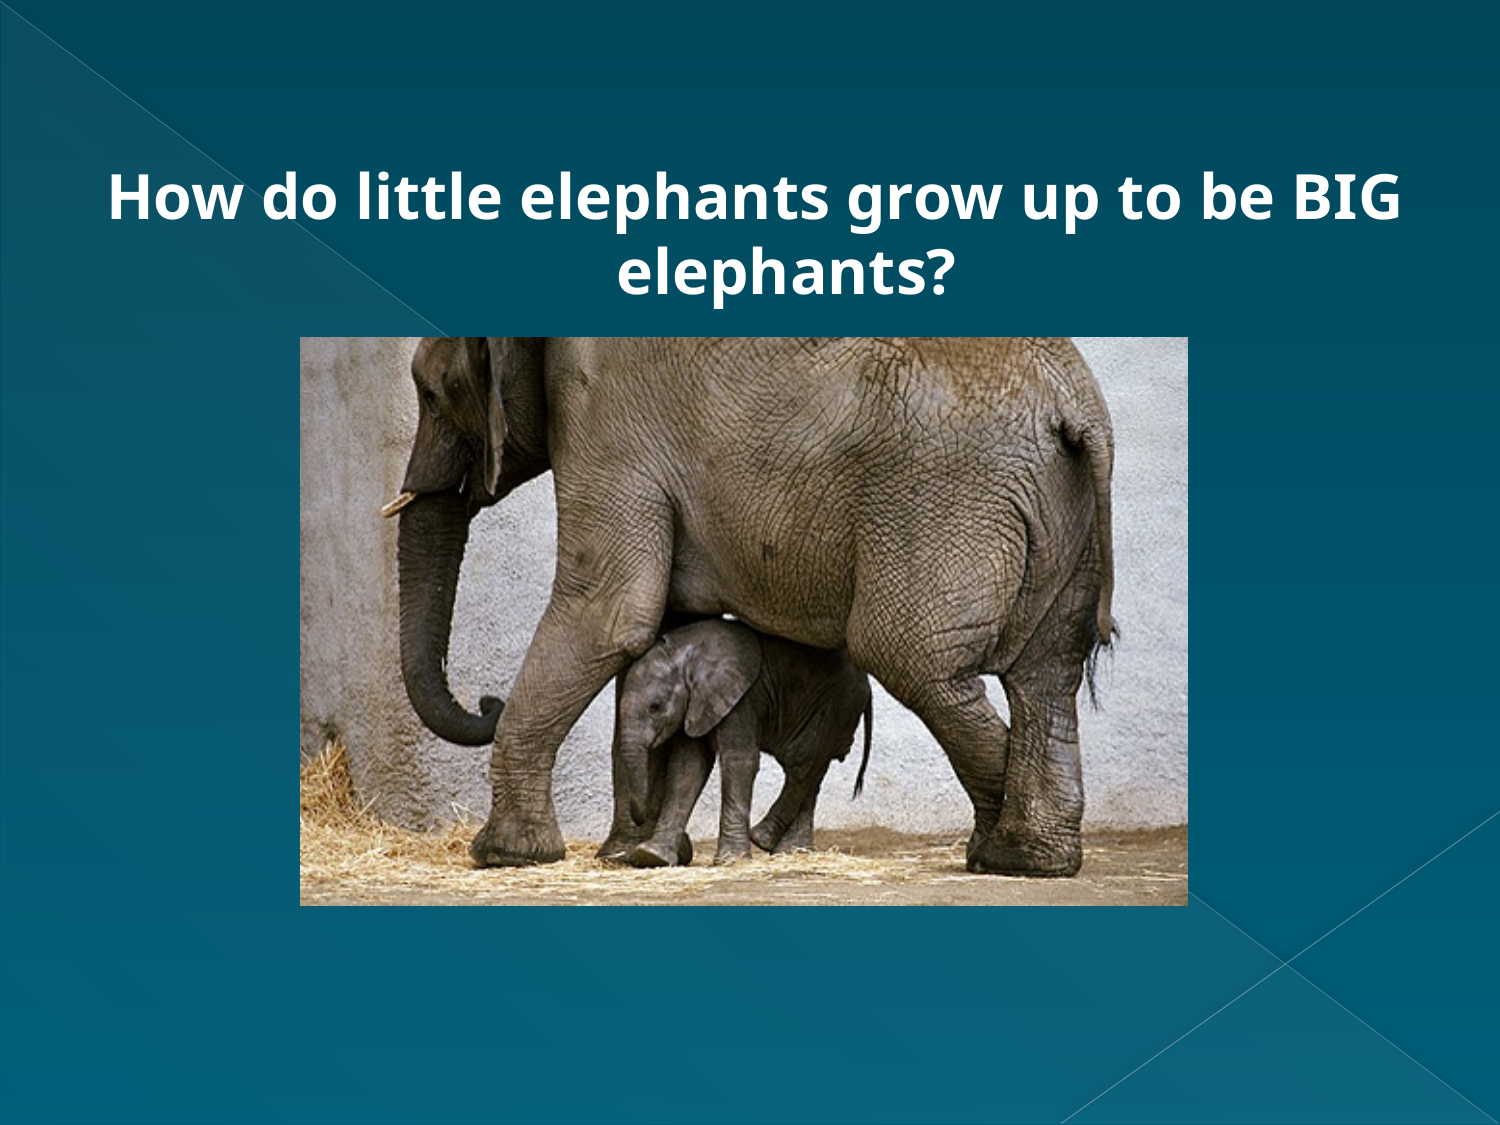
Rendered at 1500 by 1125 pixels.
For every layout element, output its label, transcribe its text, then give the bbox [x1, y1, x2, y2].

list How do little elephants grow up to be BIG elephants? [0, 149, 1500, 901]
picture [299, 337, 1188, 909]
